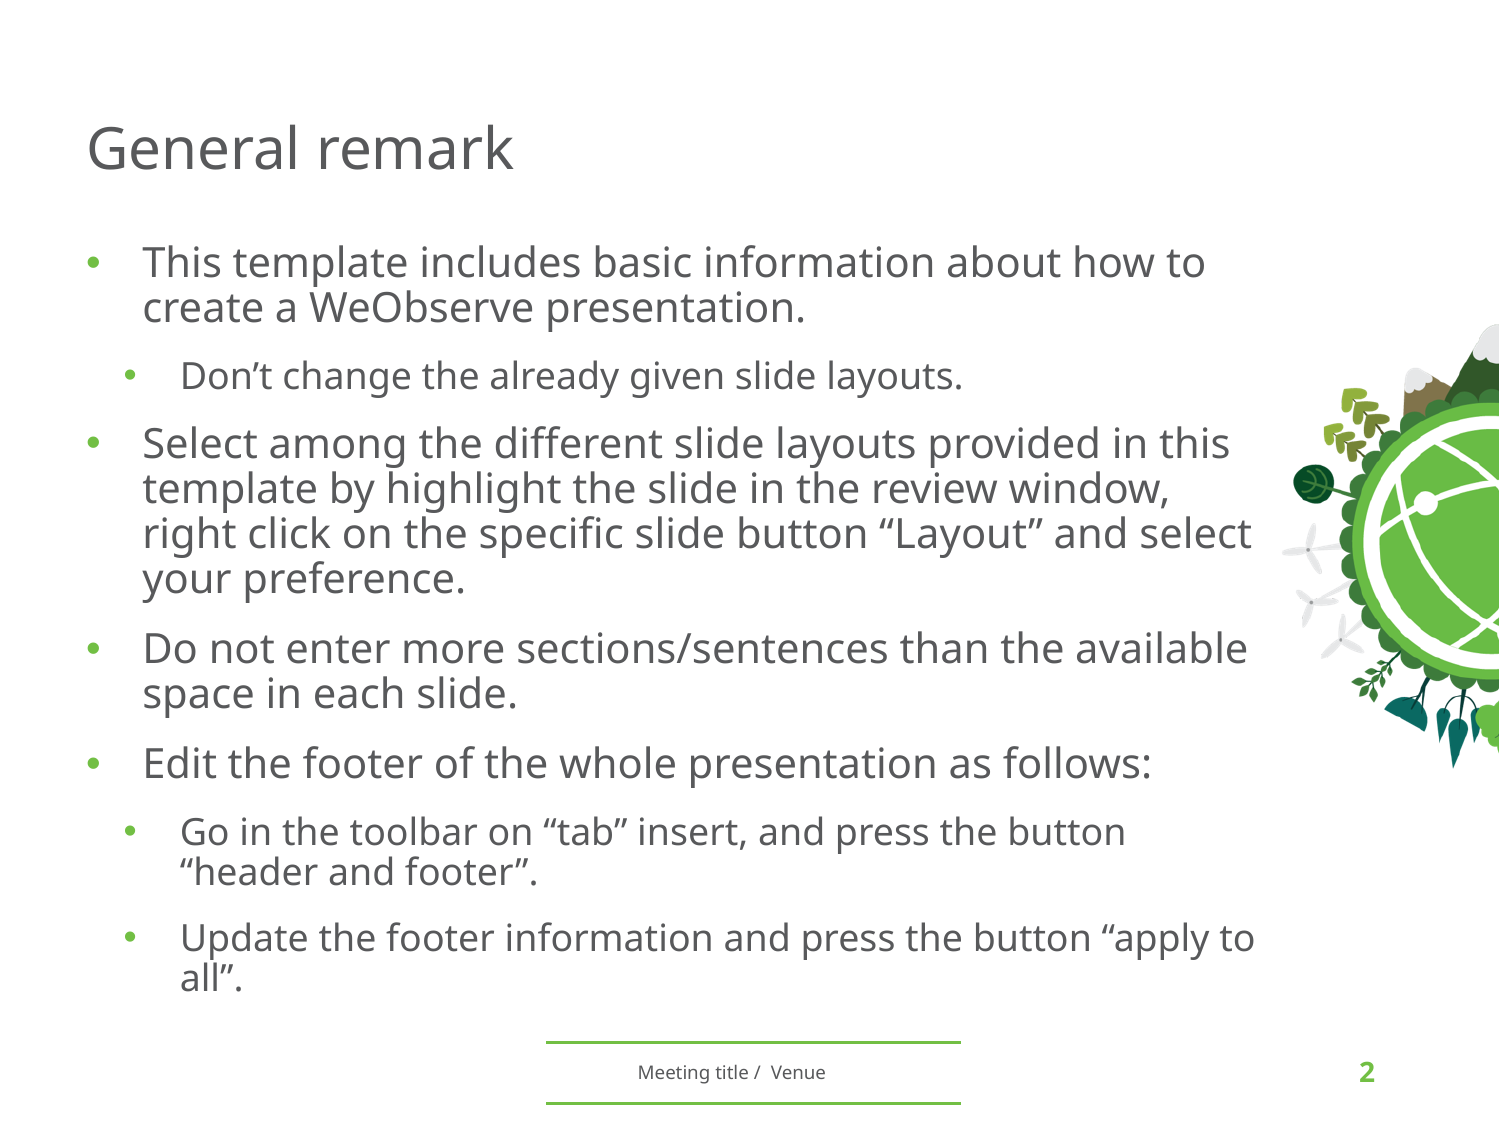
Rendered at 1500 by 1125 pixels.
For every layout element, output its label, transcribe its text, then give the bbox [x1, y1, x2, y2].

list This template includes basic information about how to create a WeObserve presentation. Don’t change the already given slide layouts. Select among the different slide layouts provided in this template by highlight the slide in the review window, right click on the specific slide button “Layout” and select your preference. Do not enter more sections/sentences than the available space in each slide. Edit the footer of the whole presentation as follows: Go in the toolbar on “tab” insert, and press the button “header and footer”. Update the footer information and press the button “apply to all”. [71, 234, 1281, 1018]
slide_number 2 [1317, 1033, 1391, 1114]
picture [1281, 304, 1499, 795]
title General remark [71, 91, 1281, 210]
footer Meeting title / Venue [478, 1043, 985, 1104]
